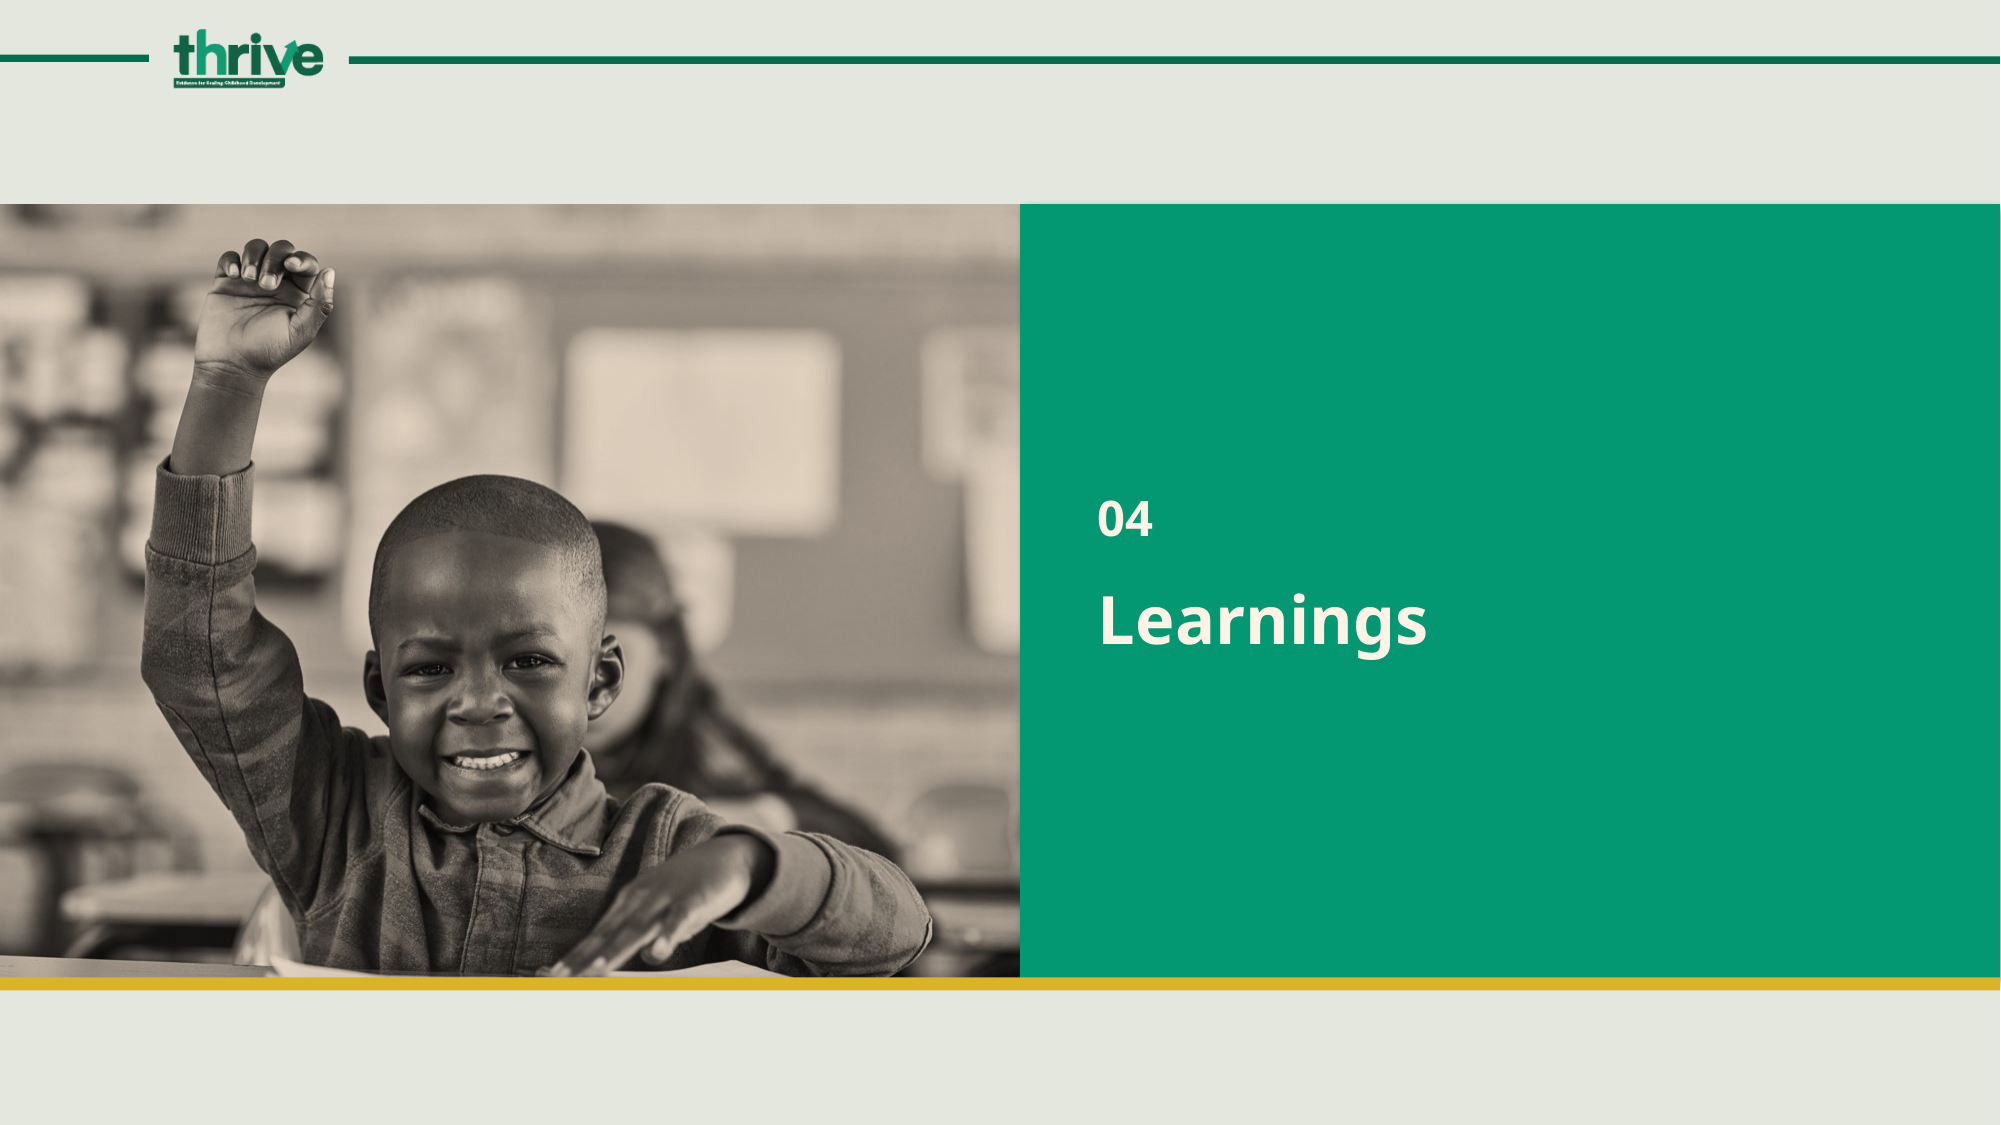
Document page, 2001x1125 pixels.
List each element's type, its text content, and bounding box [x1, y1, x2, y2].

picture [0, 204, 1020, 977]
list Learnings [1082, 579, 2000, 665]
picture [167, 13, 326, 96]
list 04 [1082, 486, 1381, 555]
